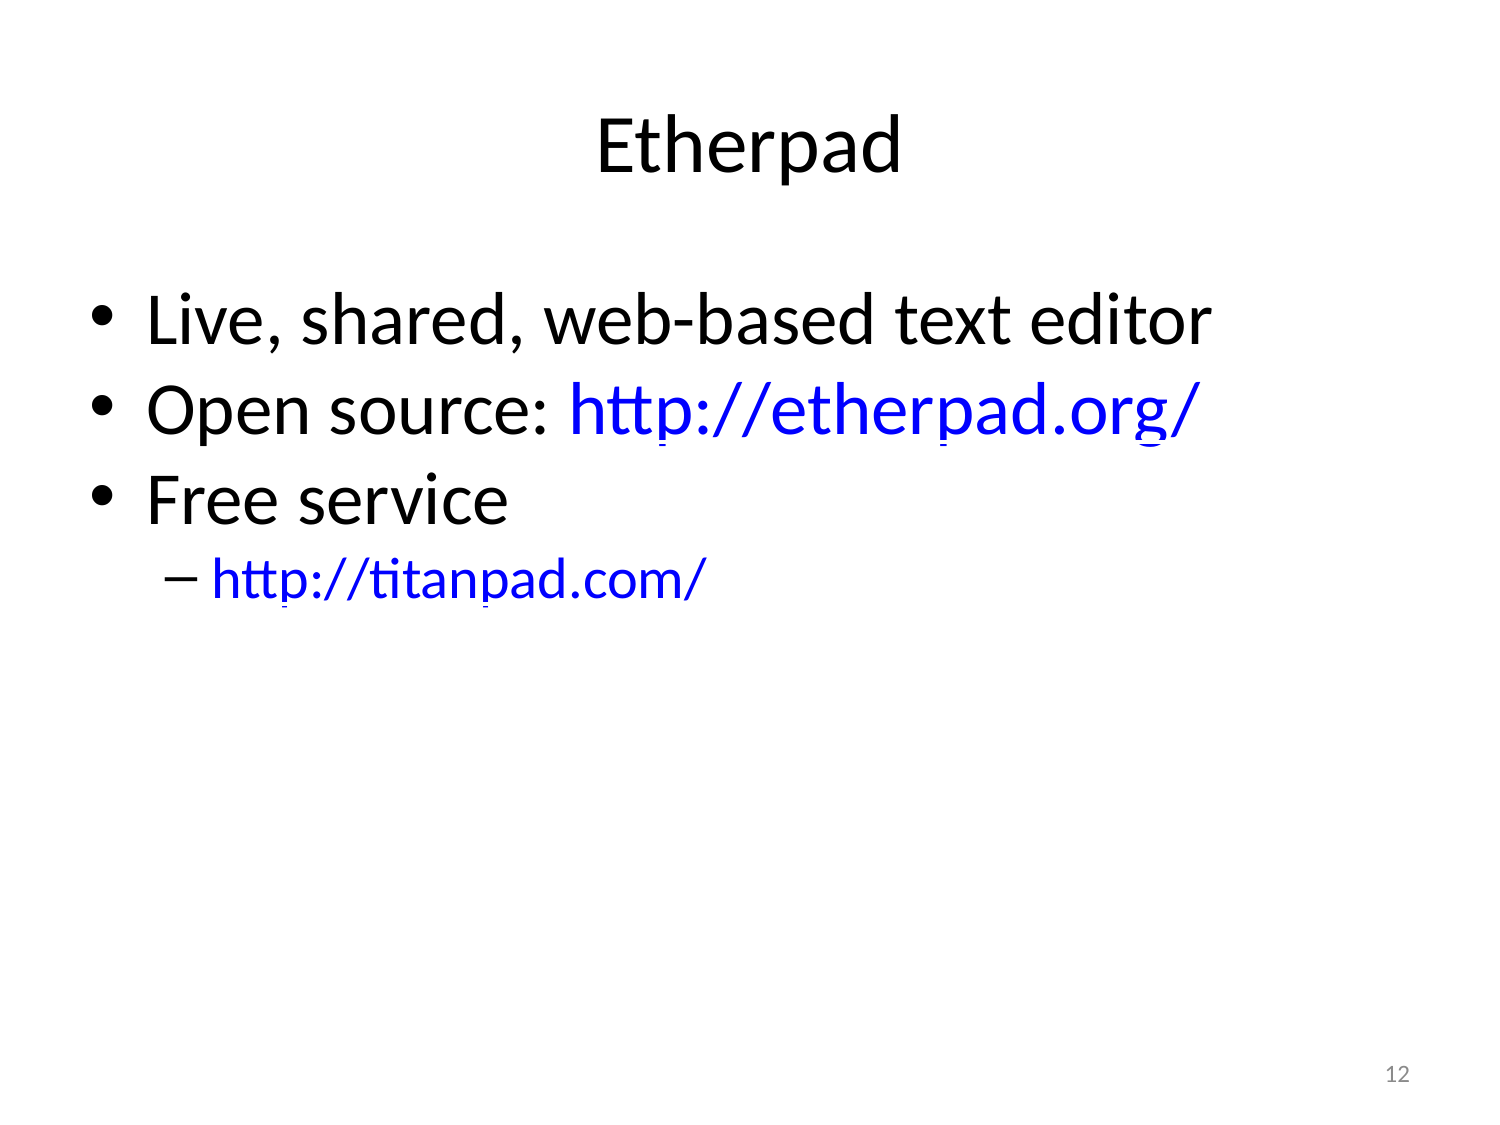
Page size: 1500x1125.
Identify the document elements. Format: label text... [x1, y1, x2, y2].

text_box Etherpad [75, 45, 1425, 233]
text_box <number> [1074, 1042, 1425, 1103]
text_box Live, shared, web-based text editor Open source: http://etherpad.org/ Free service http://titanpad.com/ [75, 262, 1425, 1005]
